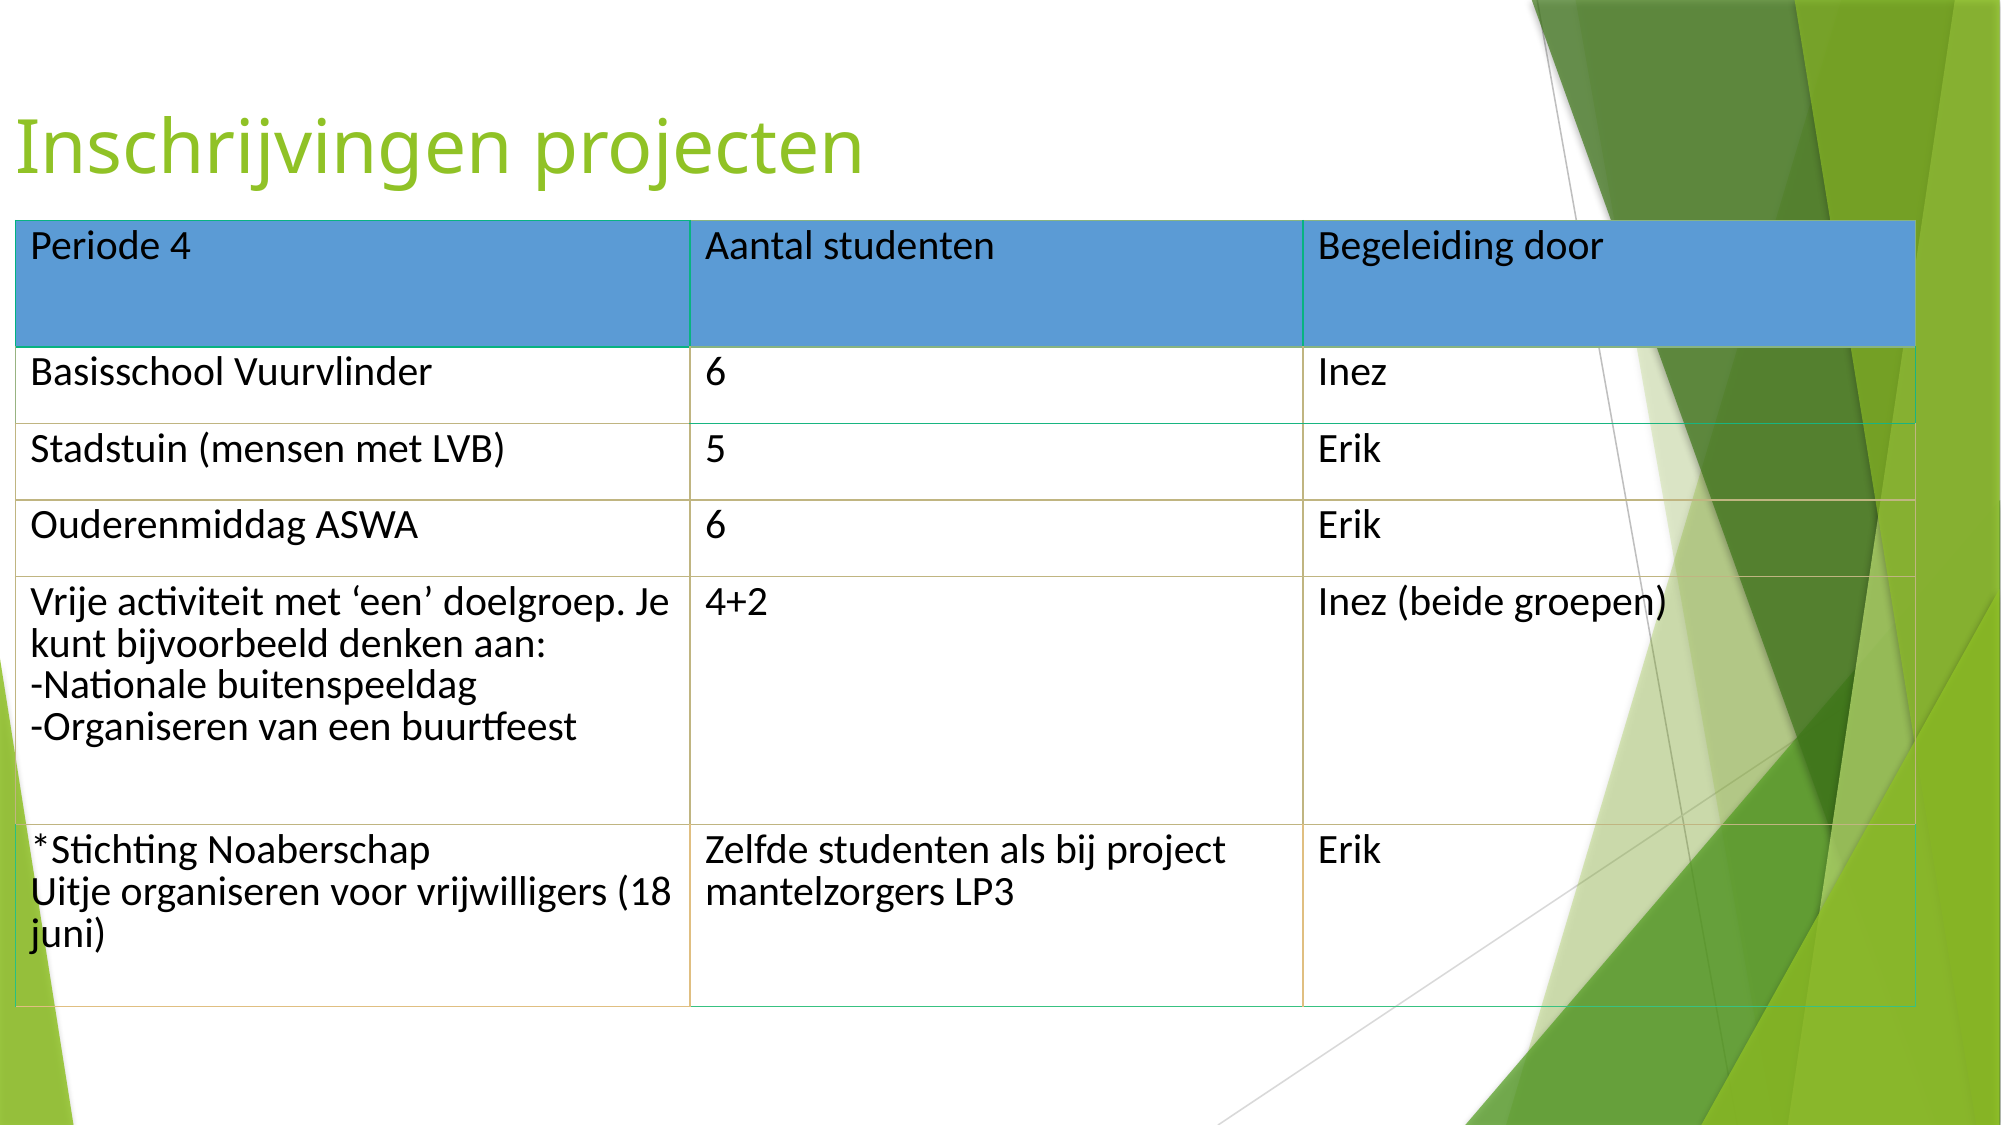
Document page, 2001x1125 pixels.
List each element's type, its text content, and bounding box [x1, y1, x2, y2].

table_cell Vrije activiteit met ‘een’ doelgroep. Je kunt bijvoorbeeld denken aan: -Nationale buitenspeeldag -Organiseren van een buurtfeest [16, 577, 689, 824]
table_cell Zelfde studenten als bij project mantelzorgers LP3 [691, 825, 1302, 1006]
table_cell 6 [691, 348, 1302, 423]
table_cell Inez (beide groepen) [1304, 577, 1915, 824]
title Inschrijvingen projecten [0, 91, 1411, 309]
table_cell *Stichting Noaberschap Uitje organiseren voor vrijwilligers (18 juni) [16, 825, 689, 1006]
table_cell Ouderenmiddag ASWA [16, 501, 689, 576]
table_cell 5 [691, 424, 1302, 499]
table_header Periode 4 [16, 221, 689, 346]
table_cell Basisschool Vuurvlinder [16, 348, 689, 423]
table_cell 6 [691, 501, 1302, 576]
table_header Begeleiding door [1304, 221, 1915, 346]
table_cell Erik [1304, 424, 1915, 499]
table_cell Stadstuin (mensen met LVB) [16, 424, 689, 499]
table_header Aantal studenten [691, 221, 1302, 346]
table_cell 4+2 [691, 577, 1302, 824]
table_cell Erik [1304, 501, 1915, 576]
table_cell Erik [1304, 825, 1915, 1006]
table_cell Inez [1304, 348, 1915, 423]
